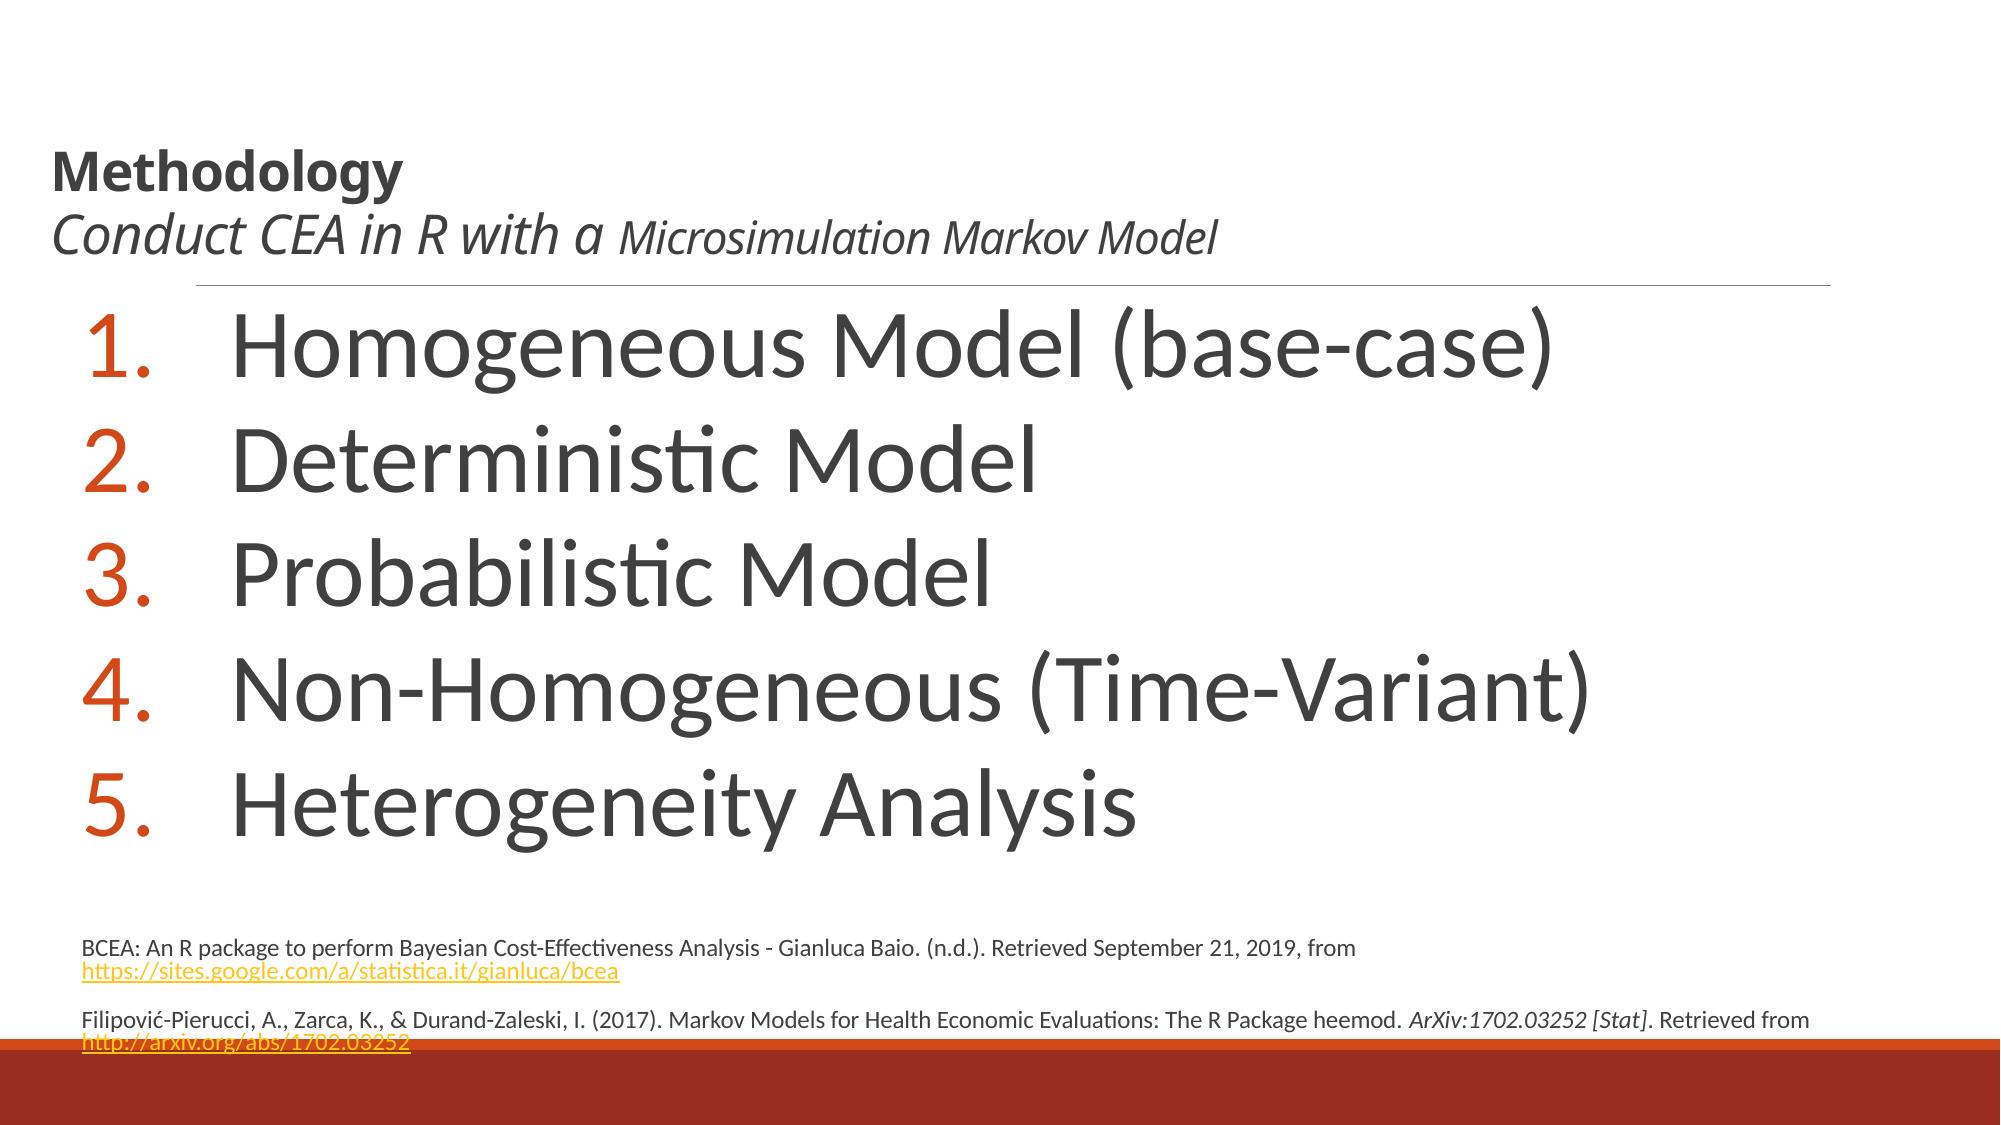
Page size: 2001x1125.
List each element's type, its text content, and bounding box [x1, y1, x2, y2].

list Homogeneous Model (base-case) Deterministic Model Probabilistic Model Non-Homogeneous (Time-Variant) Heterogeneity Analysis BCEA: An R package to perform Bayesian Cost-Effectiveness Analysis - Gianluca Baio. (n.d.). Retrieved September 21, 2019, from https://sites.google.com/a/statistica.it/gianluca/bcea Filipović-Pierucci, A., Zarca, K., & Durand-Zaleski, I. (2017). Markov Models for Health Economic Evaluations: The R Package heemod. ArXiv:1702.03252 [Stat]. Retrieved from http://arxiv.org/abs/1702.03252 [81, 299, 1863, 1066]
title Methodology Conduct CEA in R with a Microsimulation Markov Model [35, 132, 1965, 351]
